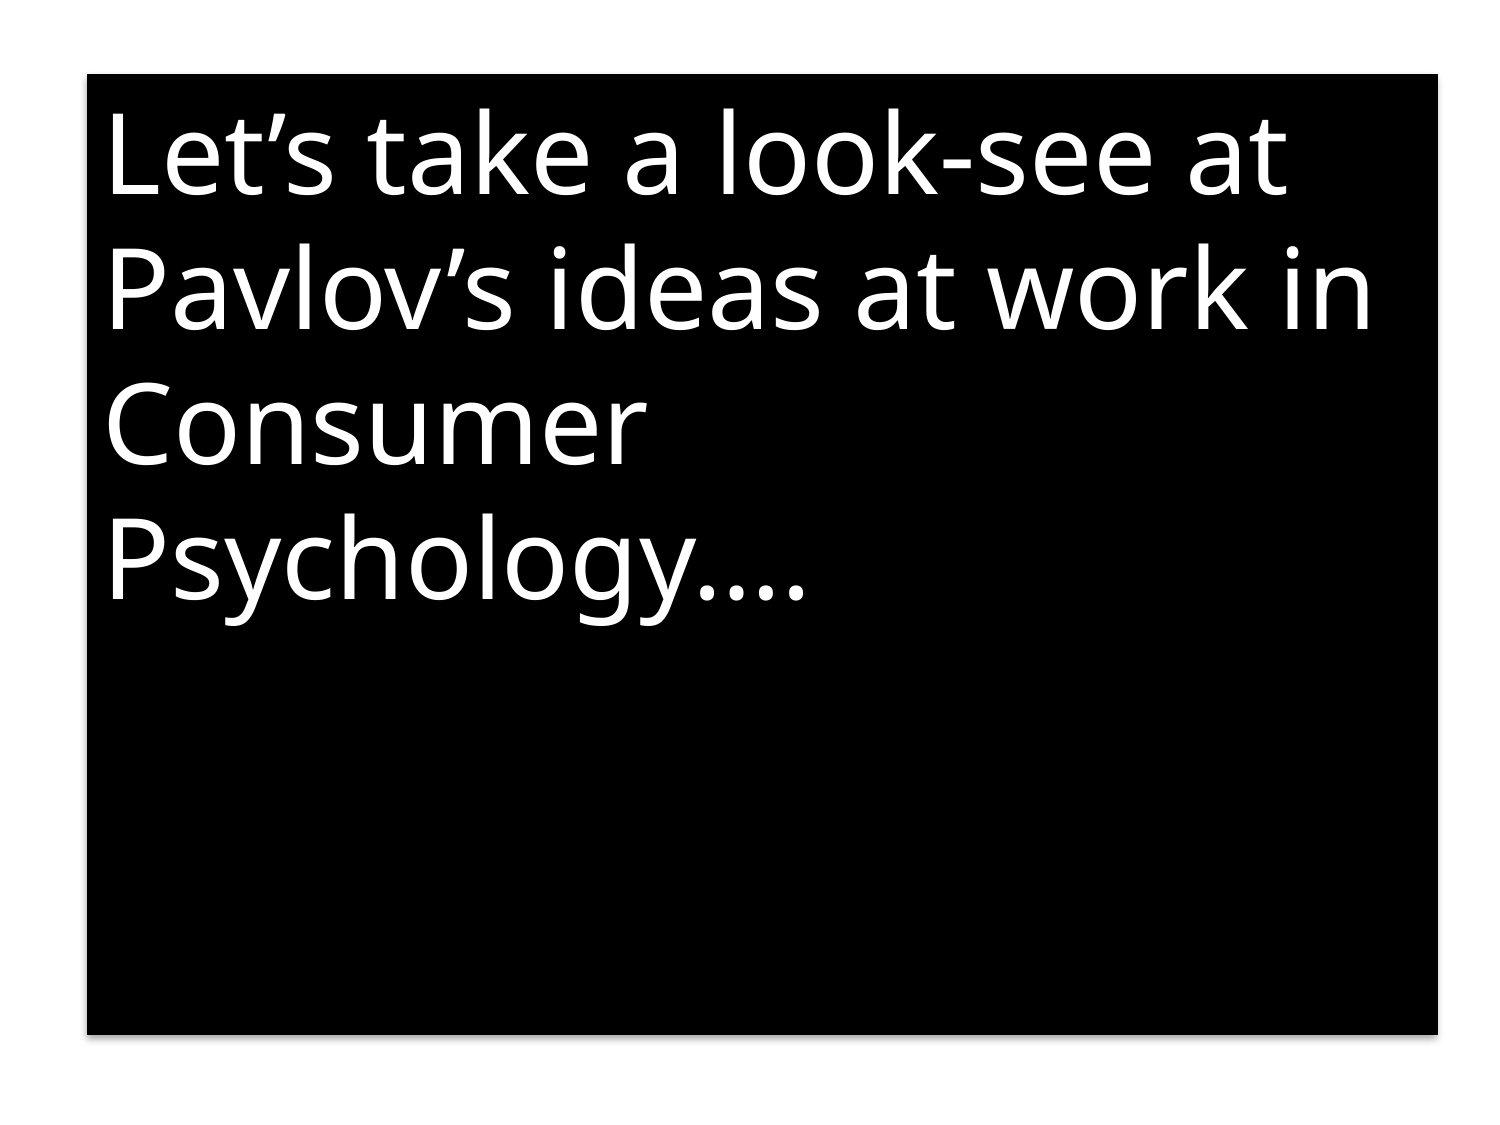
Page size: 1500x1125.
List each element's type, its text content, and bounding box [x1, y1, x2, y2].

text_box Let’s take a look-see at Pavlov’s ideas at work in Consumer Psychology…. [87, 74, 1438, 1035]
